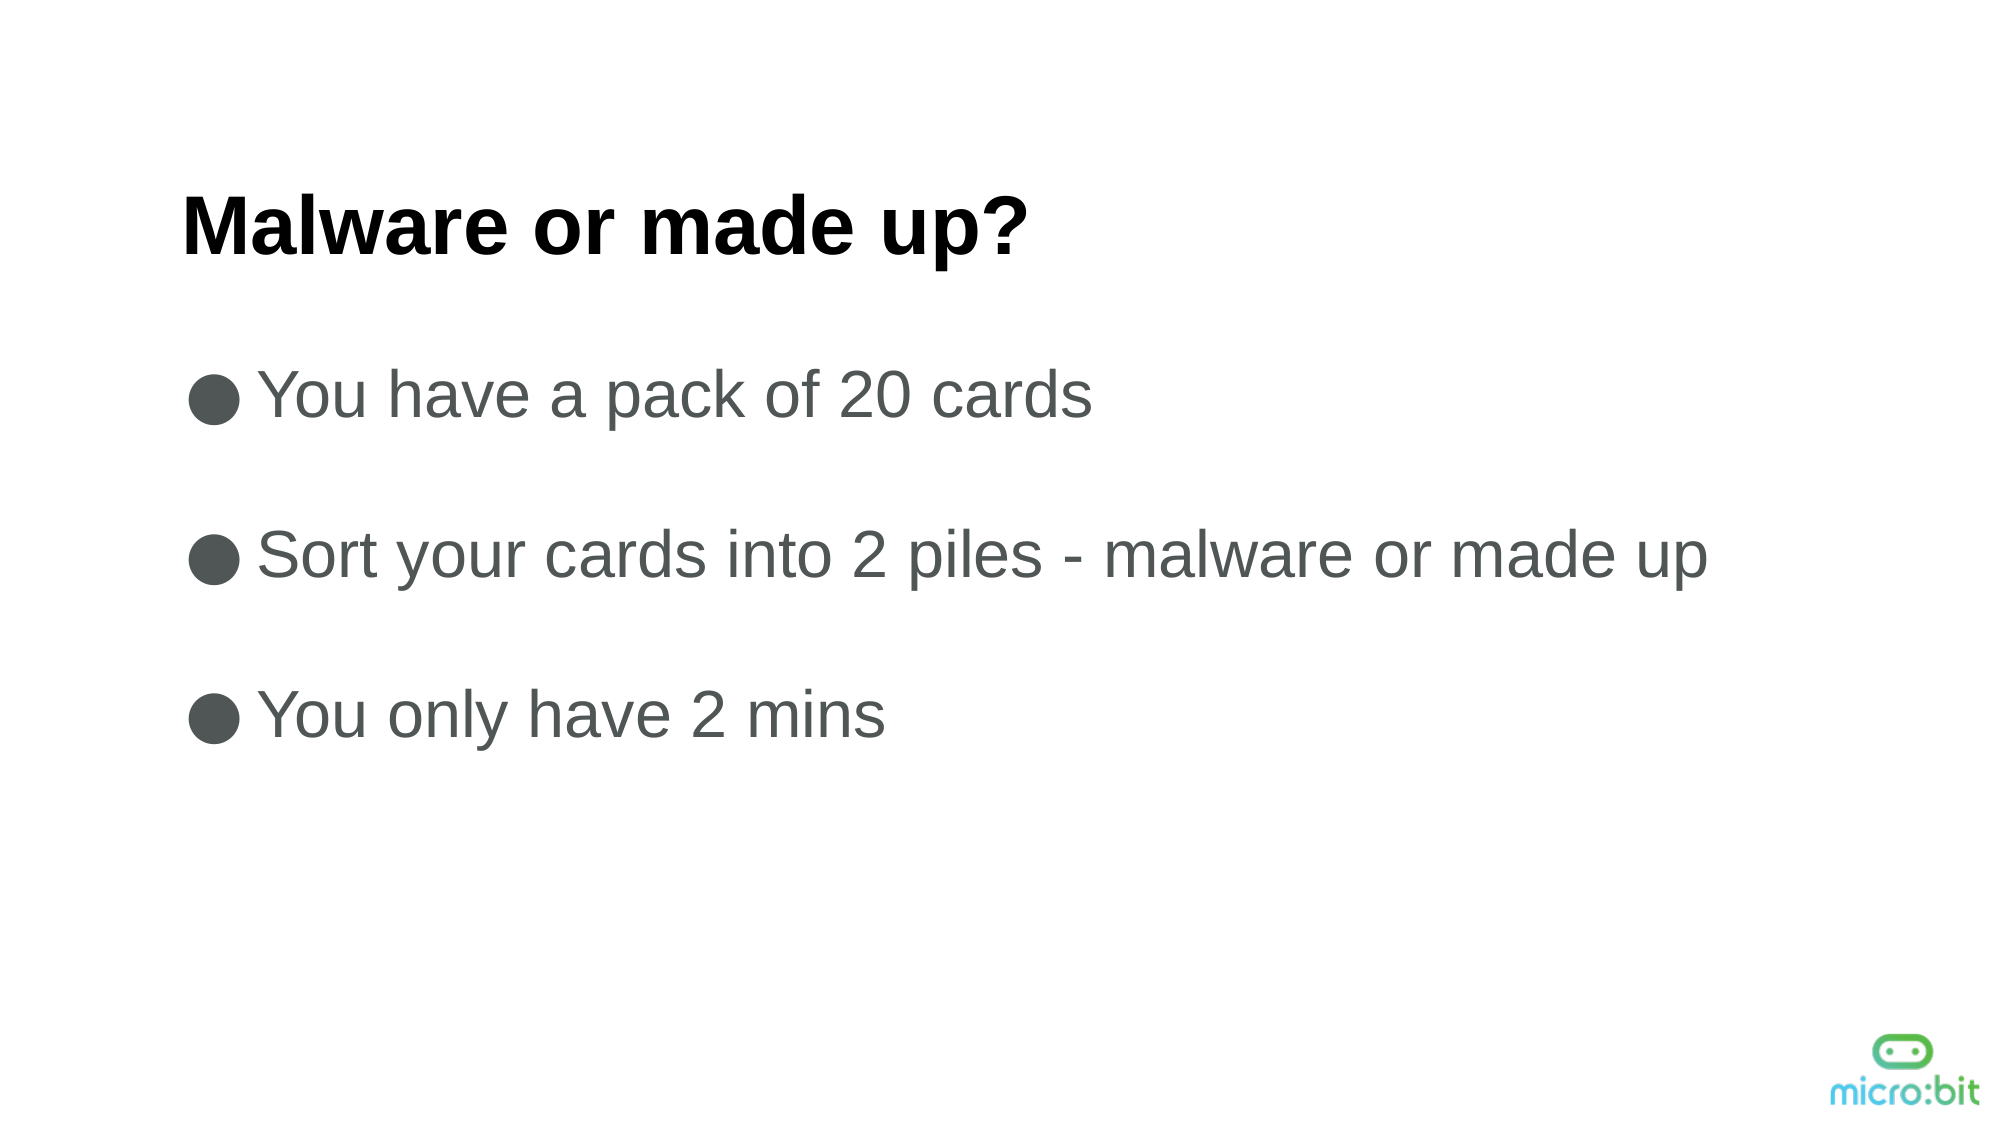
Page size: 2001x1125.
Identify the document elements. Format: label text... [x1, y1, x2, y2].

text_box Malware or made up? You have a pack of 20 cards Sort your cards into 2 piles - malware or made up You only have 2 mins [166, 77, 1918, 901]
picture [1830, 1029, 1980, 1106]
